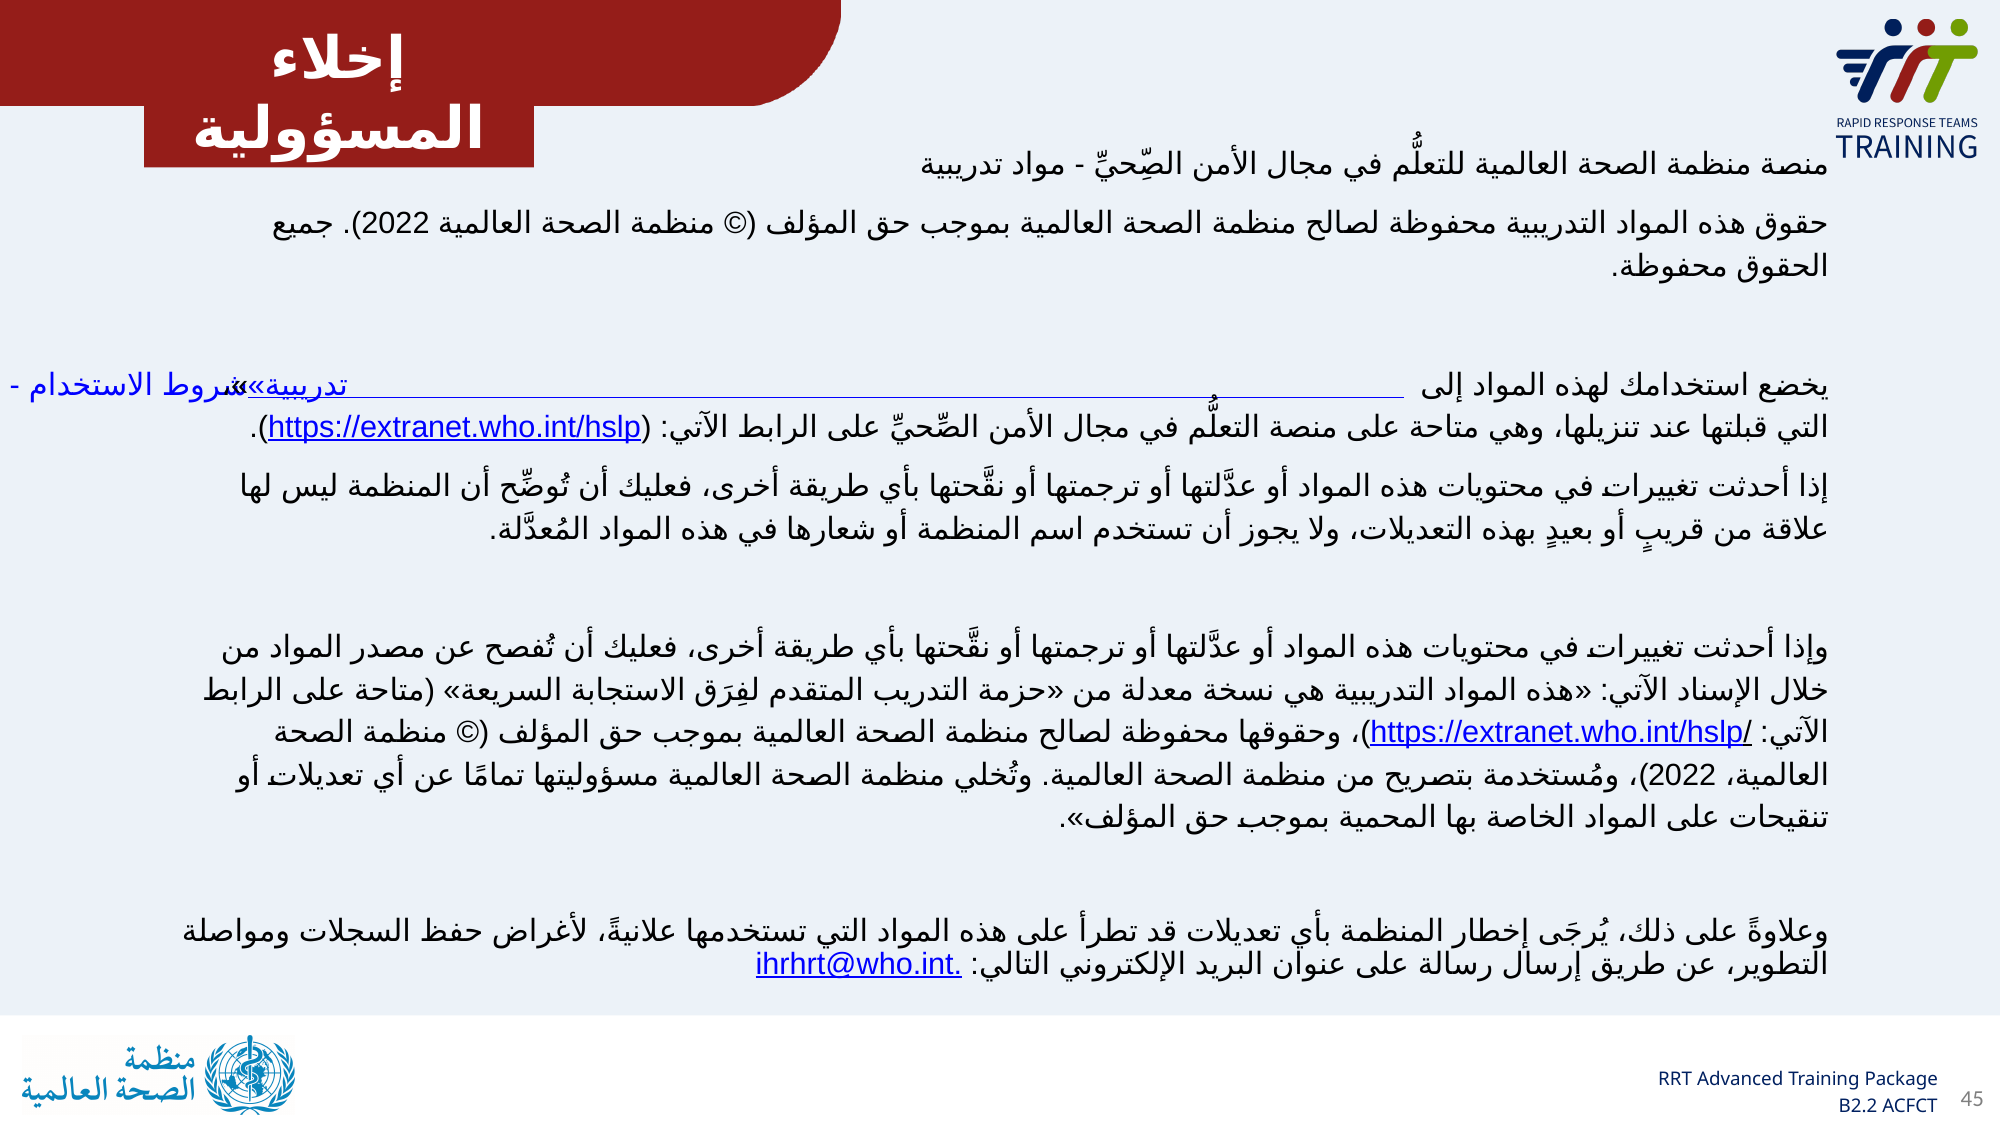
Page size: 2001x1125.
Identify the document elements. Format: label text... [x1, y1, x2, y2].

list منصة منظمة الصحة العالمية للتعلُّم في مجال الأمن الصِّحيِّ - مواد تدريبية حقوق هذه المواد التدريبية محفوظة لصالح منظمة الصحة العالمية بموجب حق المؤلف (© منظمة الصحة العالمية 2022). جميع الحقوق محفوظة. يخضع استخدامك لهذه المواد إلى «شروط الاستخدام - منصة منظمة الصحة العالمية للتعلُّم في مجال الأمن الصِّحيِّ، مواد تدريبية»، التي قبلتها عند تنزيلها، وهي متاحة على منصة التعلُّم في مجال الأمن الصِّحيِّ على الرابط الآتي: (https://extranet.who.int/hslp). إذا أحدثت تغييرات في محتويات هذه المواد أو عدَّلتها أو ترجمتها أو نقَّحتها بأي طريقة أخرى، فعليك أن تُوضِّح أن المنظمة ليس لها علاقة من قريبٍ أو بعيدٍ بهذه التعديلات، ولا يجوز أن تستخدم اسم المنظمة أو شعارها في هذه المواد المُعدَّلة. وإذا أحدثت تغييرات في محتويات هذه المواد أو عدَّلتها أو ترجمتها أو نقَّحتها بأي طريقة أخرى، فعليك أن تُفصح عن مصدر المواد من خلال الإسناد الآتي: «هذه المواد التدريبية هي نسخة معدلة من «حزمة التدريب المتقدم لفِرَق الاستجابة السريعة» (متاحة على الرابط الآتي: https://extranet.who.int/hslp/)، وحقوقها محفوظة لصالح منظمة الصحة العالمية بموجب حق المؤلف (© منظمة الصحة العالمية، 2022)، ومُستخدمة بتصريح من منظمة الصحة العالمية. وتُخلي منظمة الصحة العالمية مسؤوليتها تمامًا عن أي تعديلات أو تنقيحات على المواد الخاصة بها المحمية بموجب حق المؤلف». وعلاوةً على ذلك، يُرجَى إخطار المنظمة بأي تعديلات قد تطرأ على هذه المواد التي تستخدمها علانيةً، لأغراض حفظ السجلات ومواصلة التطوير، عن طريق إرسال رسالة على عنوان البريد الإلكتروني التالي: ihrhrt@who.int. [170, 137, 1830, 993]
picture [1835, 19, 1978, 167]
picture [22, 1035, 295, 1115]
picture [252, 1050, 258, 1059]
text_box إخلاء المسؤولية [144, 12, 534, 168]
picture [0, 0, 841, 106]
